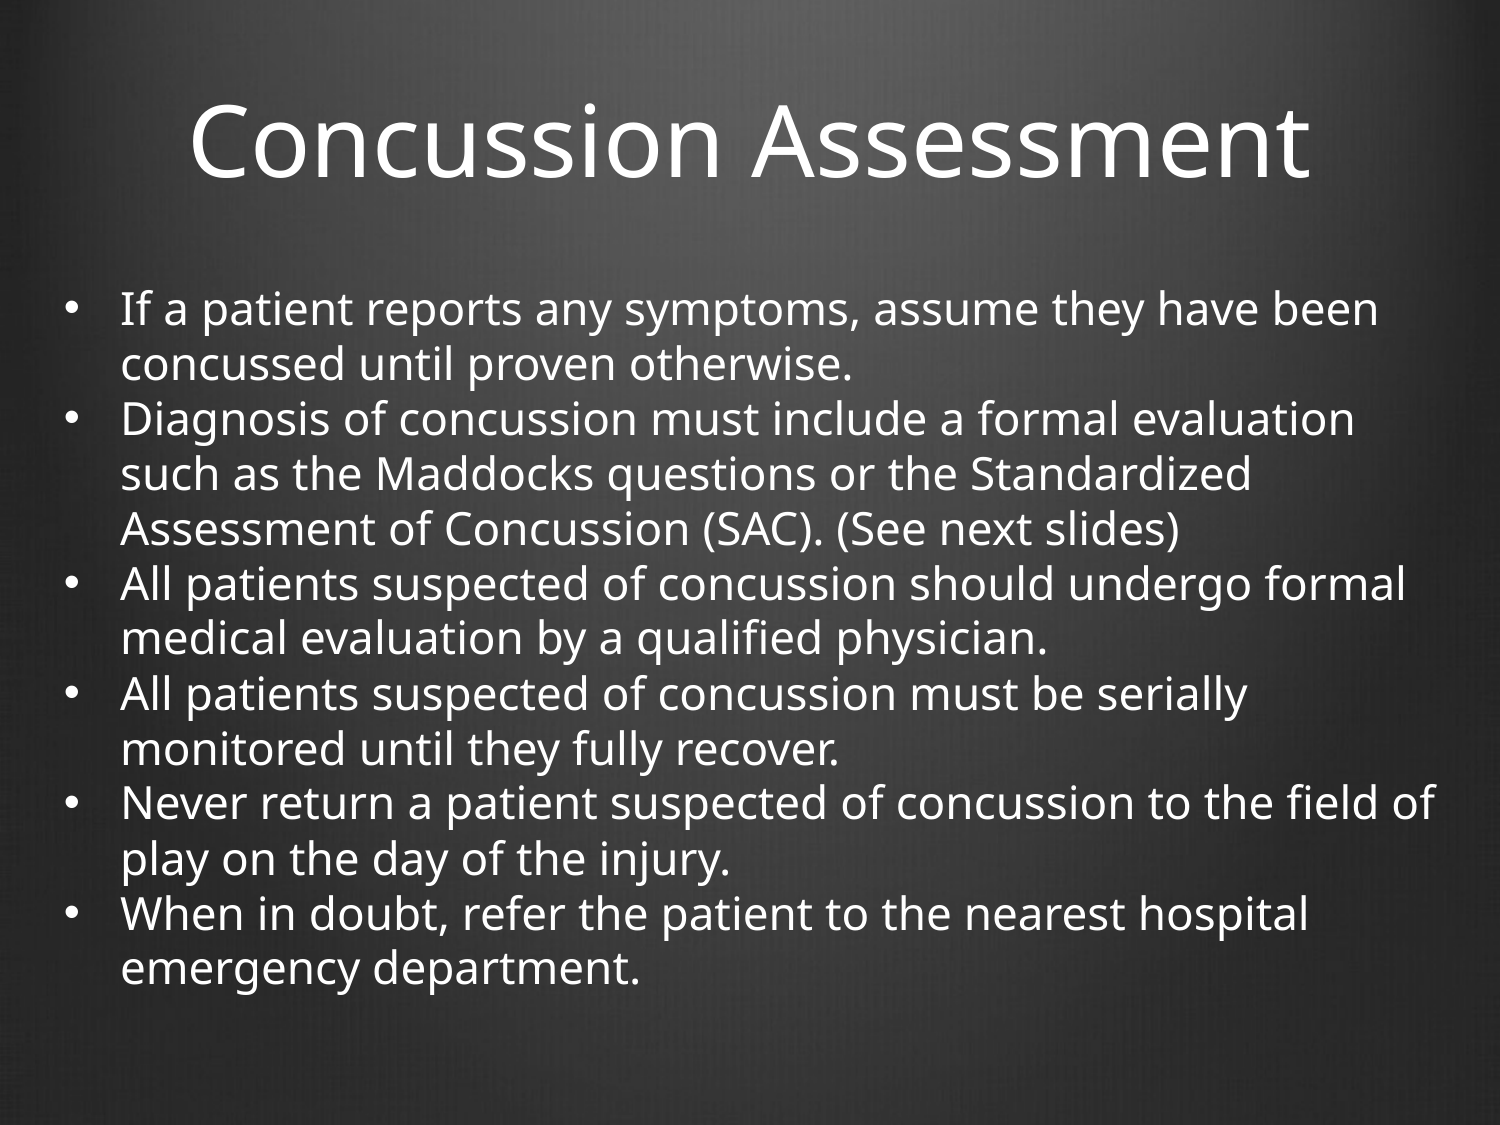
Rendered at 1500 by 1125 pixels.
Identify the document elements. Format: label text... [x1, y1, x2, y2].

title Concussion Assessment [112, 19, 1388, 255]
text_box If a patient reports any symptoms, assume they have been concussed until proven otherwise. Diagnosis of concussion must include a formal evaluation such as the Maddocks questions or the Standardized Assessment of Concussion (SAC). (See next slides) All patients suspected of concussion should undergo formal medical evaluation by a qualified physician. All patients suspected of concussion must be serially monitored until they fully recover. Never return a patient suspected of concussion to the field of play on the day of the injury. When in doubt, refer the patient to the nearest hospital emergency department. [49, 272, 1467, 1002]
